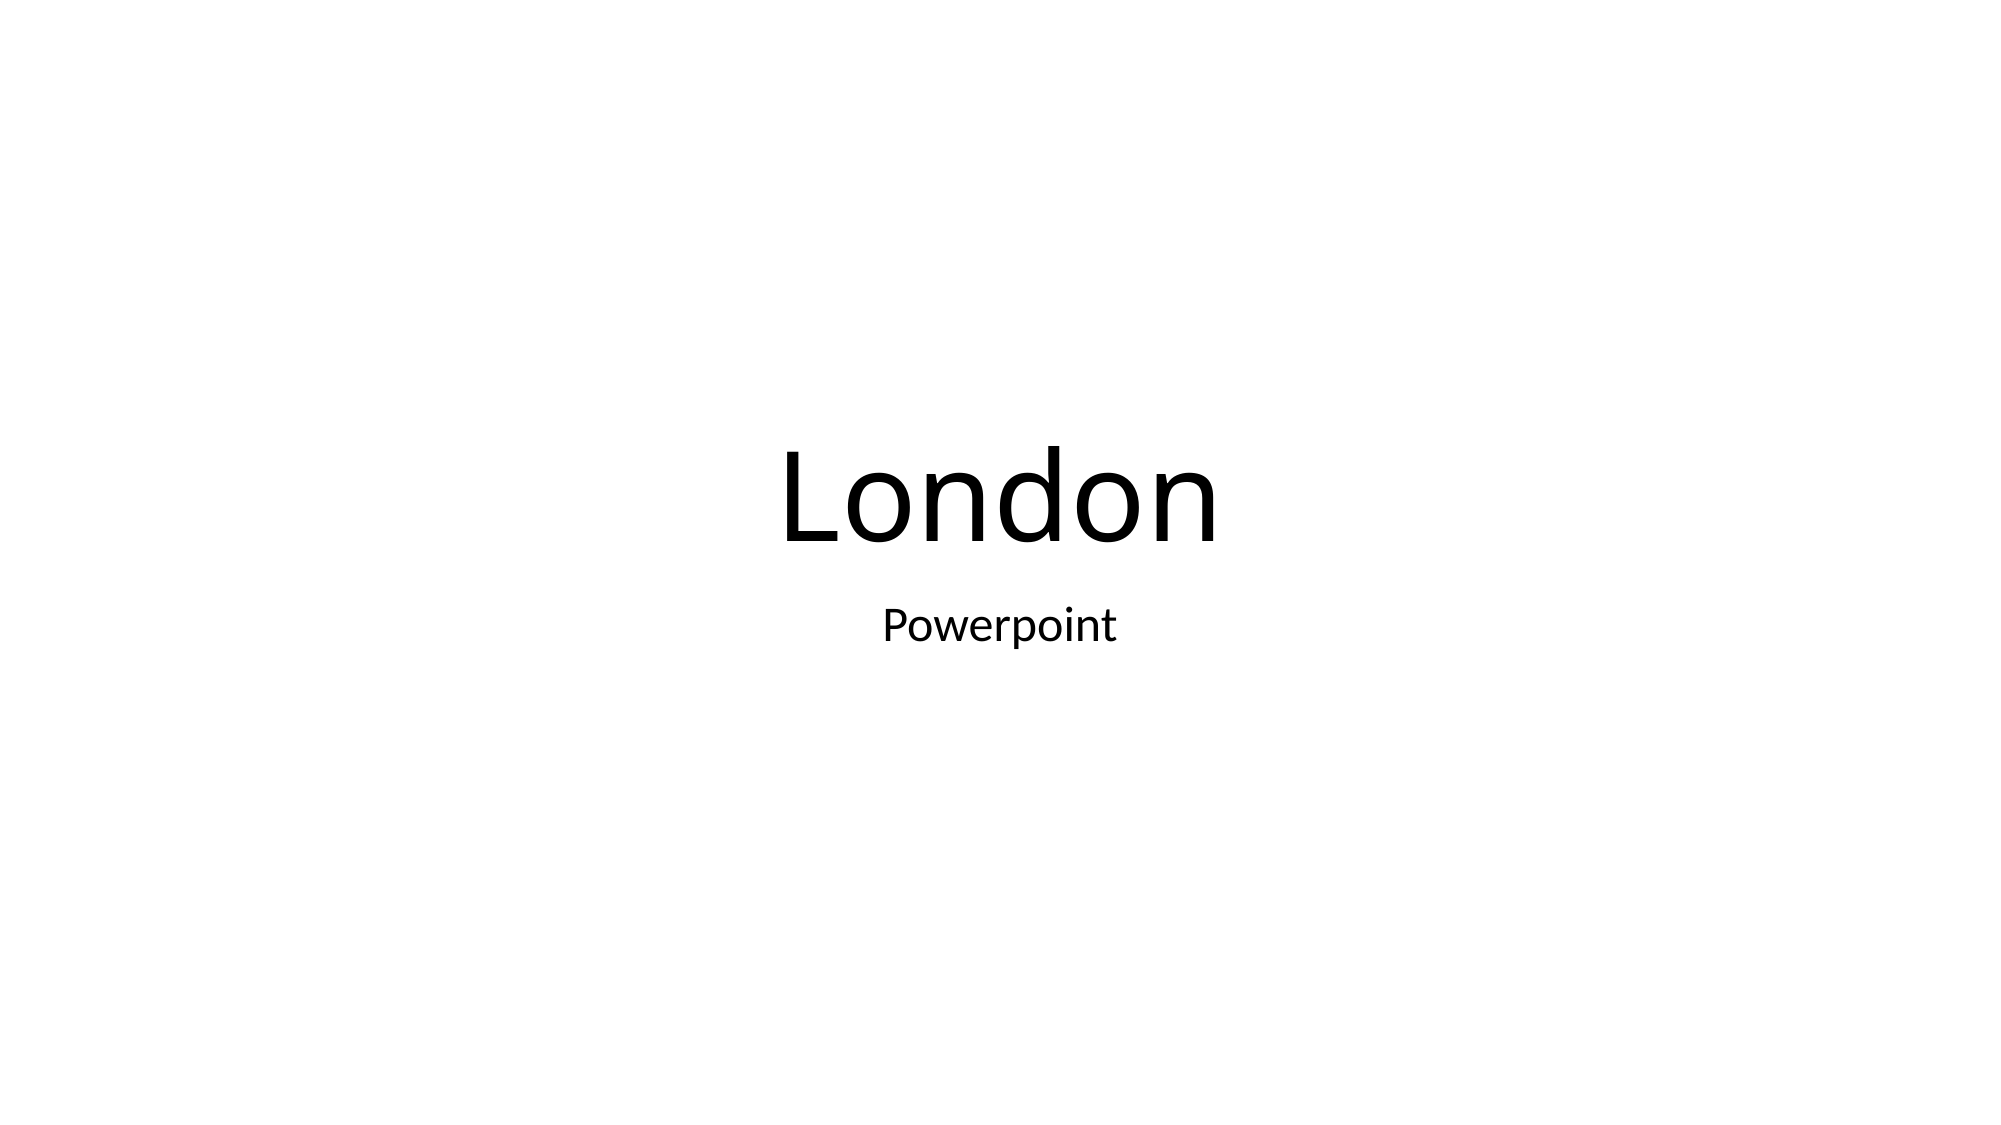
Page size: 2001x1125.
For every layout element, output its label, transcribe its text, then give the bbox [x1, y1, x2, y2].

title London [249, 184, 1750, 576]
subtitle Powerpoint [249, 590, 1750, 863]
